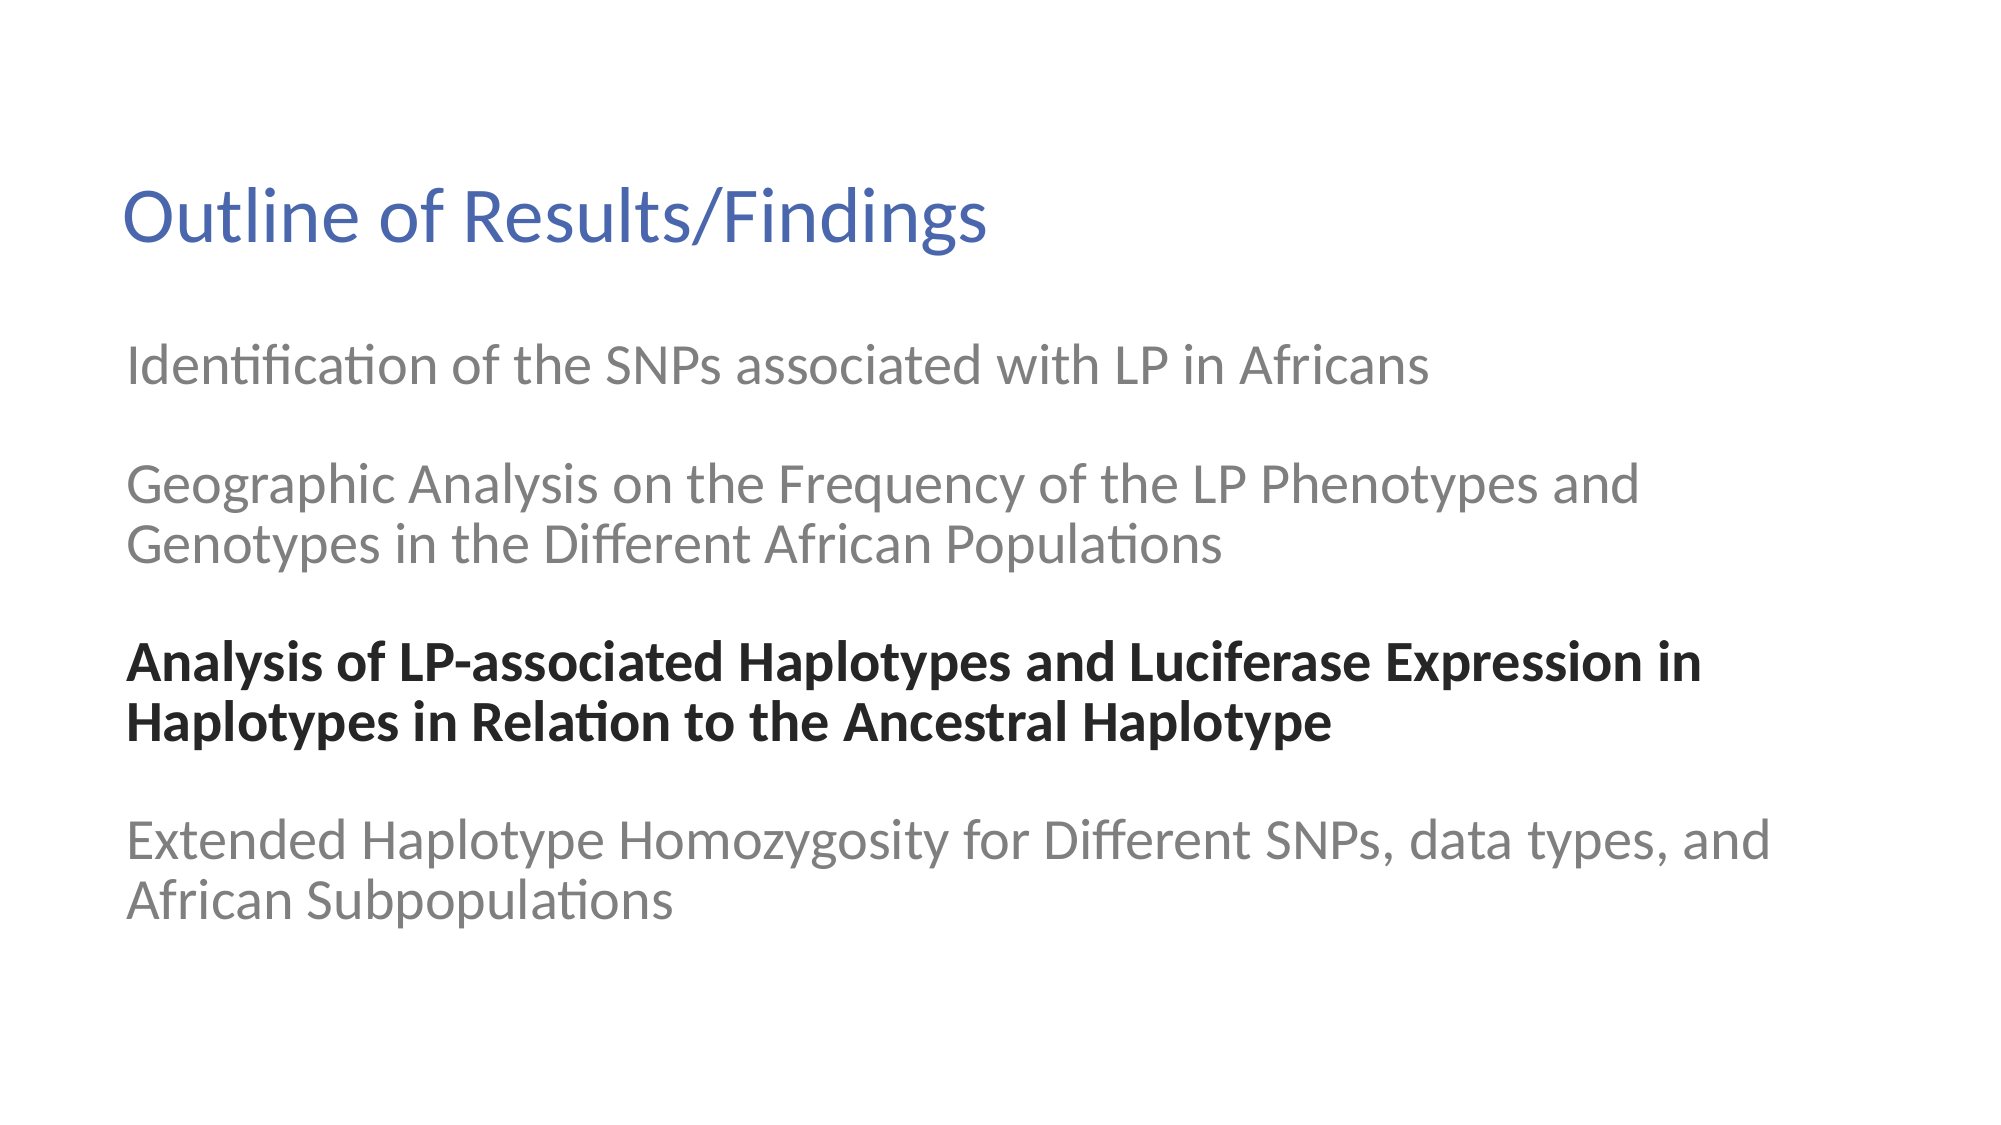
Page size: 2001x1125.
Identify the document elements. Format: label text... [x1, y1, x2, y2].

title Outline of Results/Findings [107, 81, 1875, 354]
list Identification of the SNPs associated with LP in Africans Geographic Analysis on the Frequency of the LP Phenotypes and Genotypes in the Different African Populations Analysis of LP-associated Haplotypes and Luciferase Expression in Haplotypes in Relation to the Ancestral Haplotype Extended Haplotype Homozygosity for Different SNPs, data types, and African Subpopulations [111, 329, 1876, 948]
